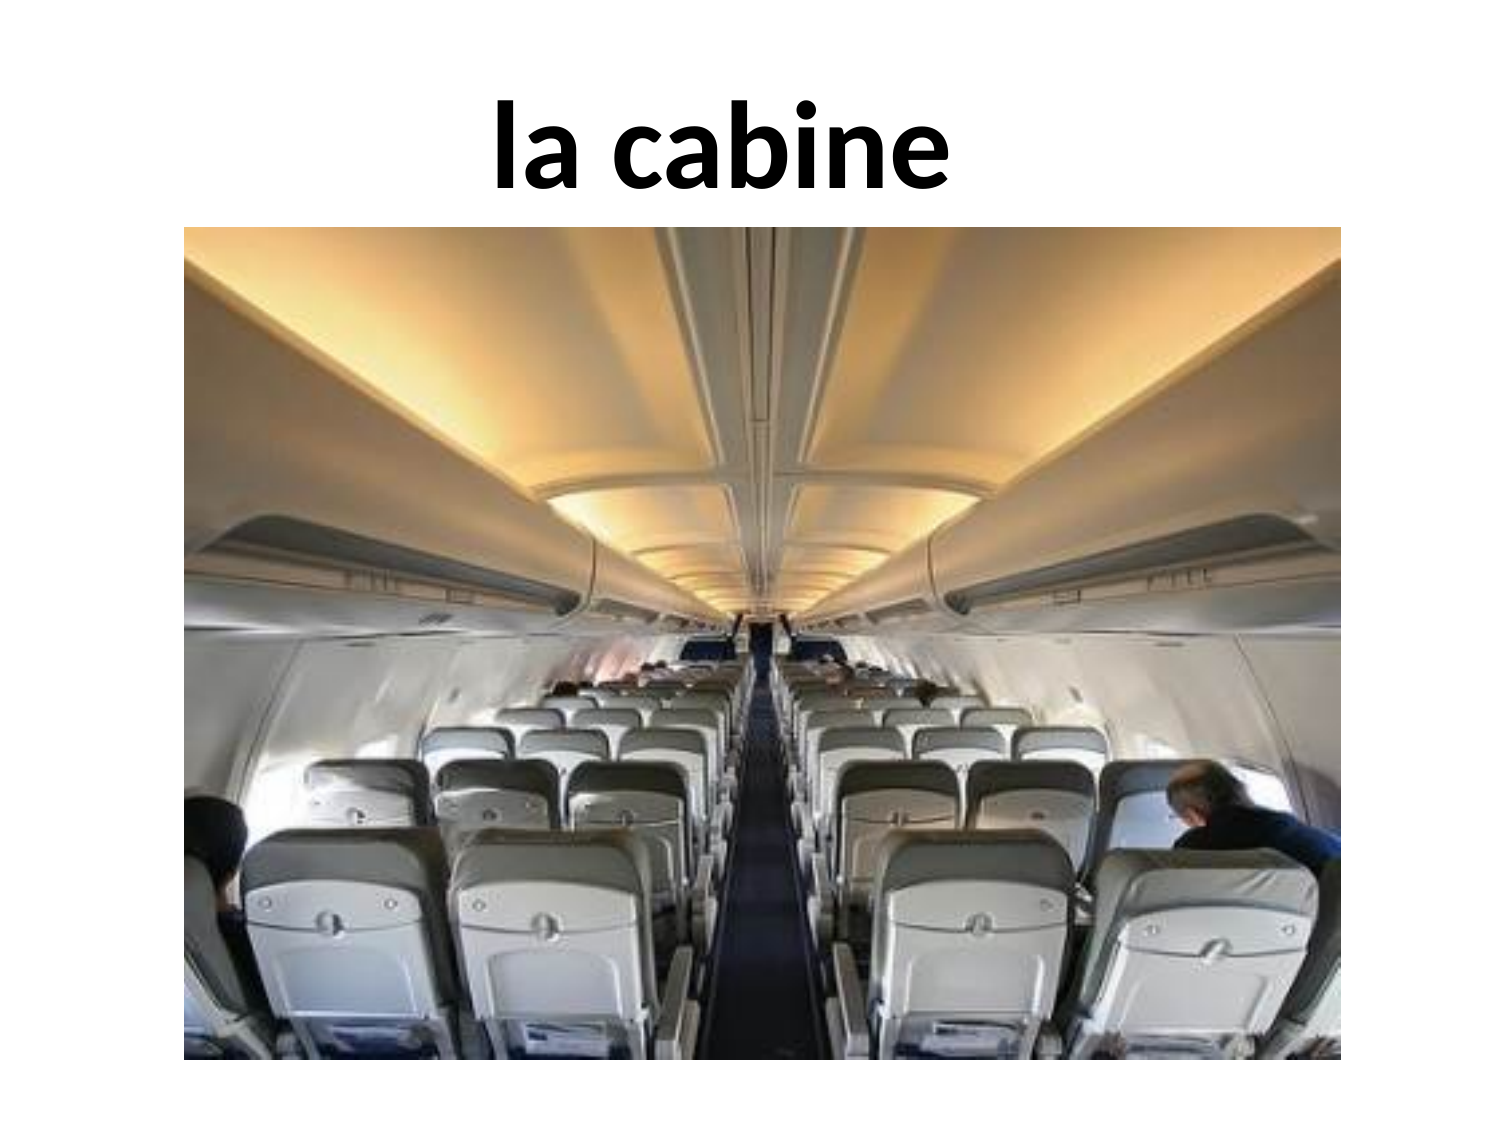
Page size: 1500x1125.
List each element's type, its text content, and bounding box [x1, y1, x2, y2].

picture [184, 226, 1341, 1060]
title la cabine [75, 45, 1425, 233]
